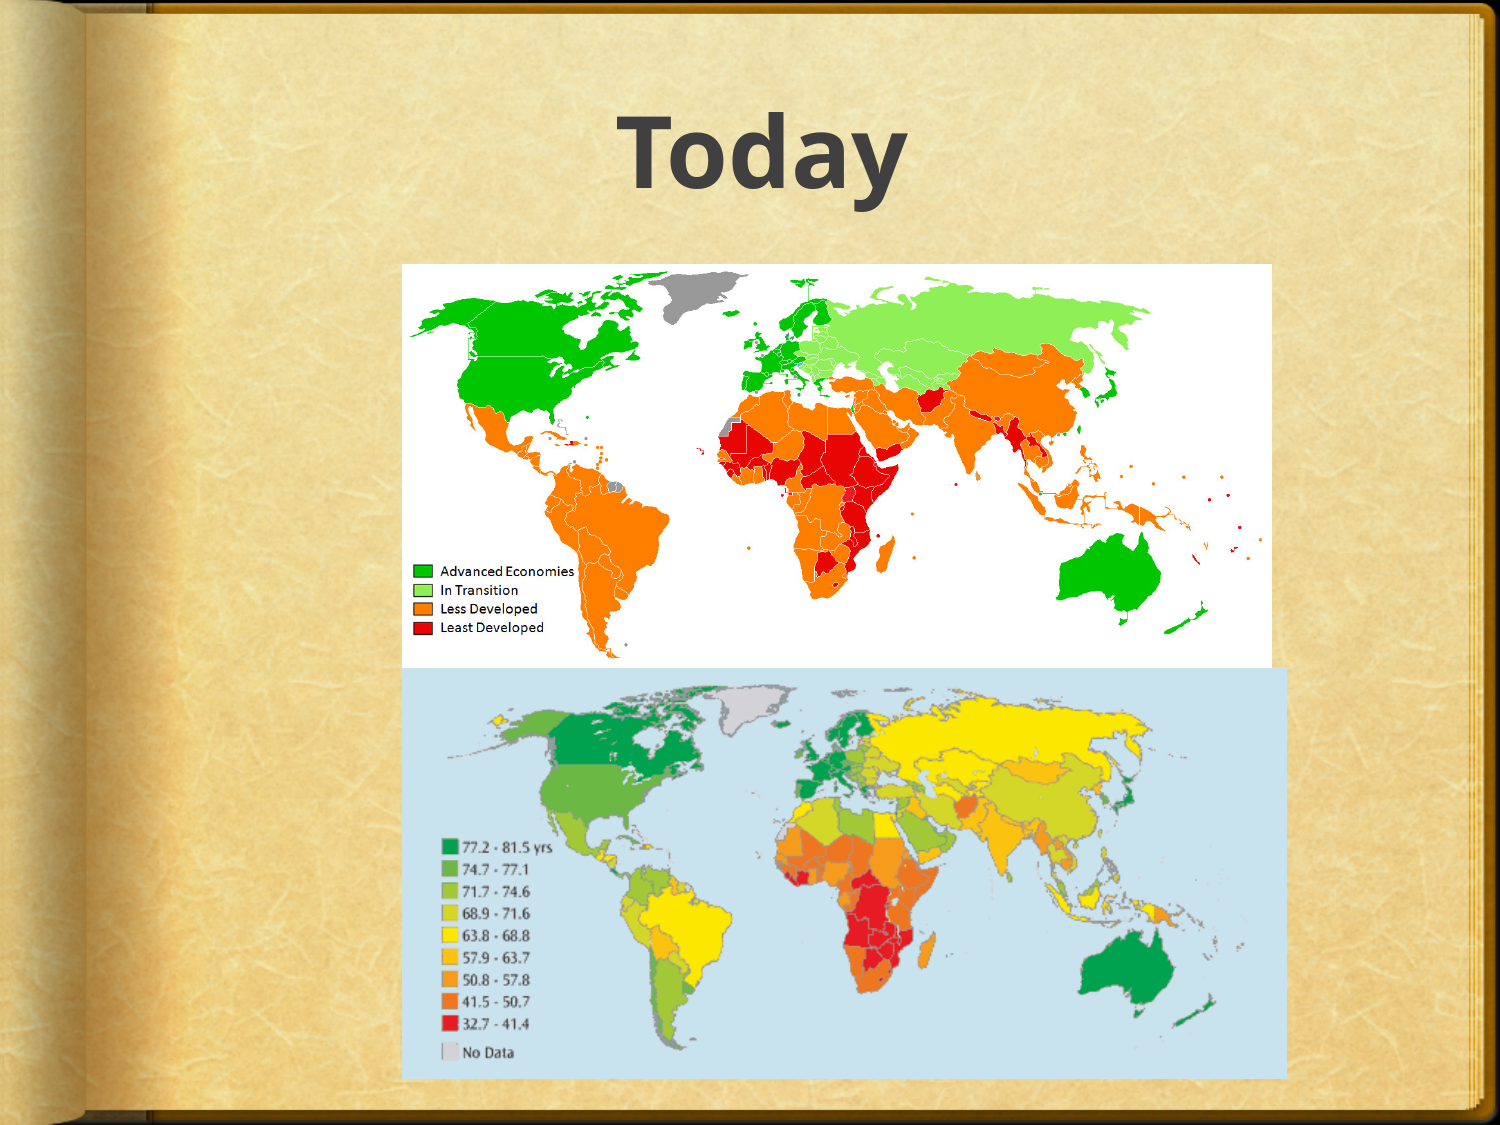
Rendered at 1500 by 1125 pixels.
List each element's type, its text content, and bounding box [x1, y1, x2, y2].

picture [0, 0, 1500, 1125]
title Today [178, 45, 1372, 265]
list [401, 666, 1288, 1080]
